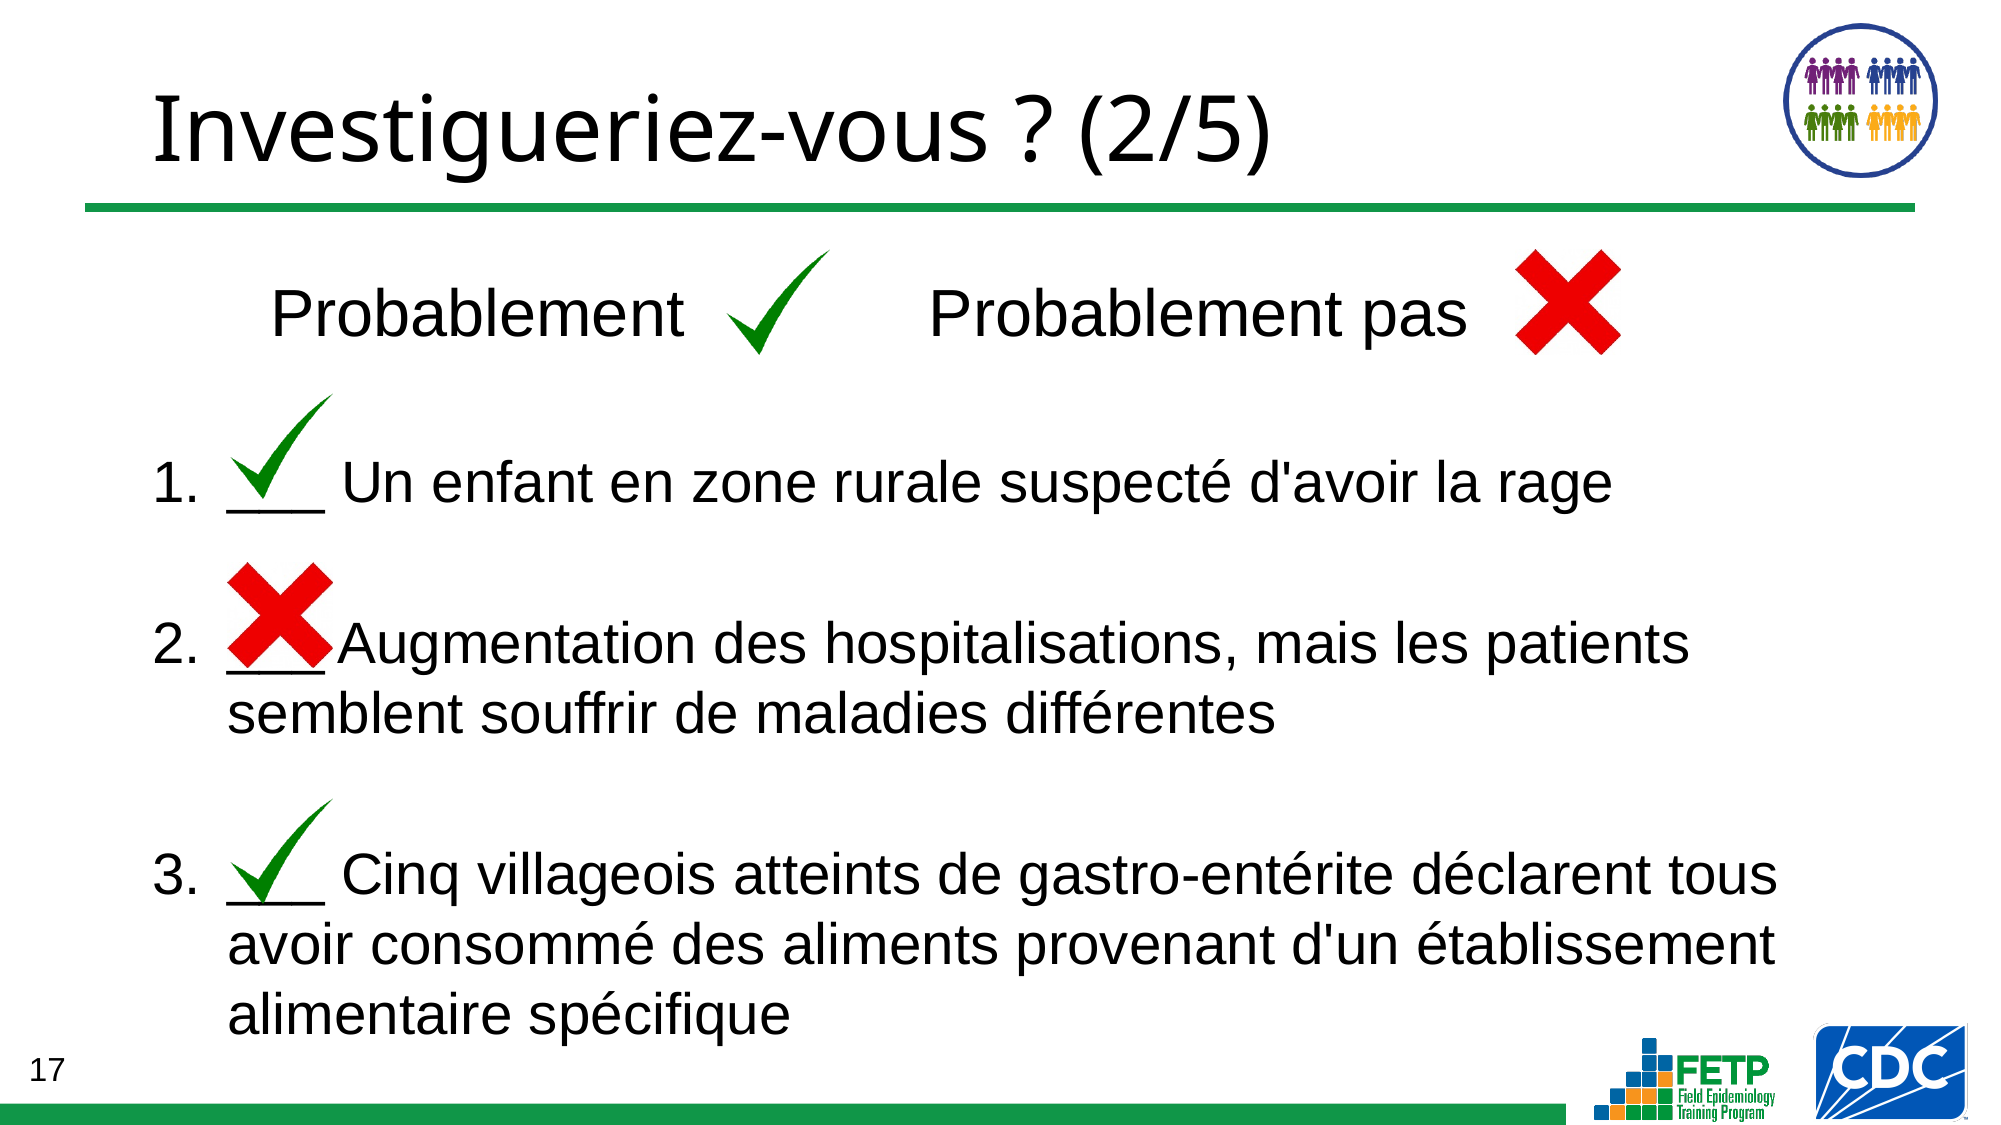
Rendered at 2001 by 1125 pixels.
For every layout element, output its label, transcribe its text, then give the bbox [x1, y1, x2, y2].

picture [1594, 1038, 1775, 1122]
list ___ Un enfant en zone rurale suspecté d'avoir la rage ___ Augmentation des hospitalisations, mais les patients semblent souffrir de maladies différentes ___ Cinq villageois atteints de gastro-entérite déclarent tous avoir consommé des aliments provenant d'un établissement alimentaire spécifique [137, 436, 1863, 1002]
picture [1813, 1023, 1968, 1122]
title Investigueriez-vous ? (2/5) [137, 75, 1738, 207]
picture [1783, 23, 1938, 178]
picture [1514, 249, 1621, 356]
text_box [176, 253, 1501, 367]
picture [226, 562, 333, 668]
picture [726, 249, 830, 356]
picture [229, 392, 333, 499]
picture [229, 798, 333, 904]
